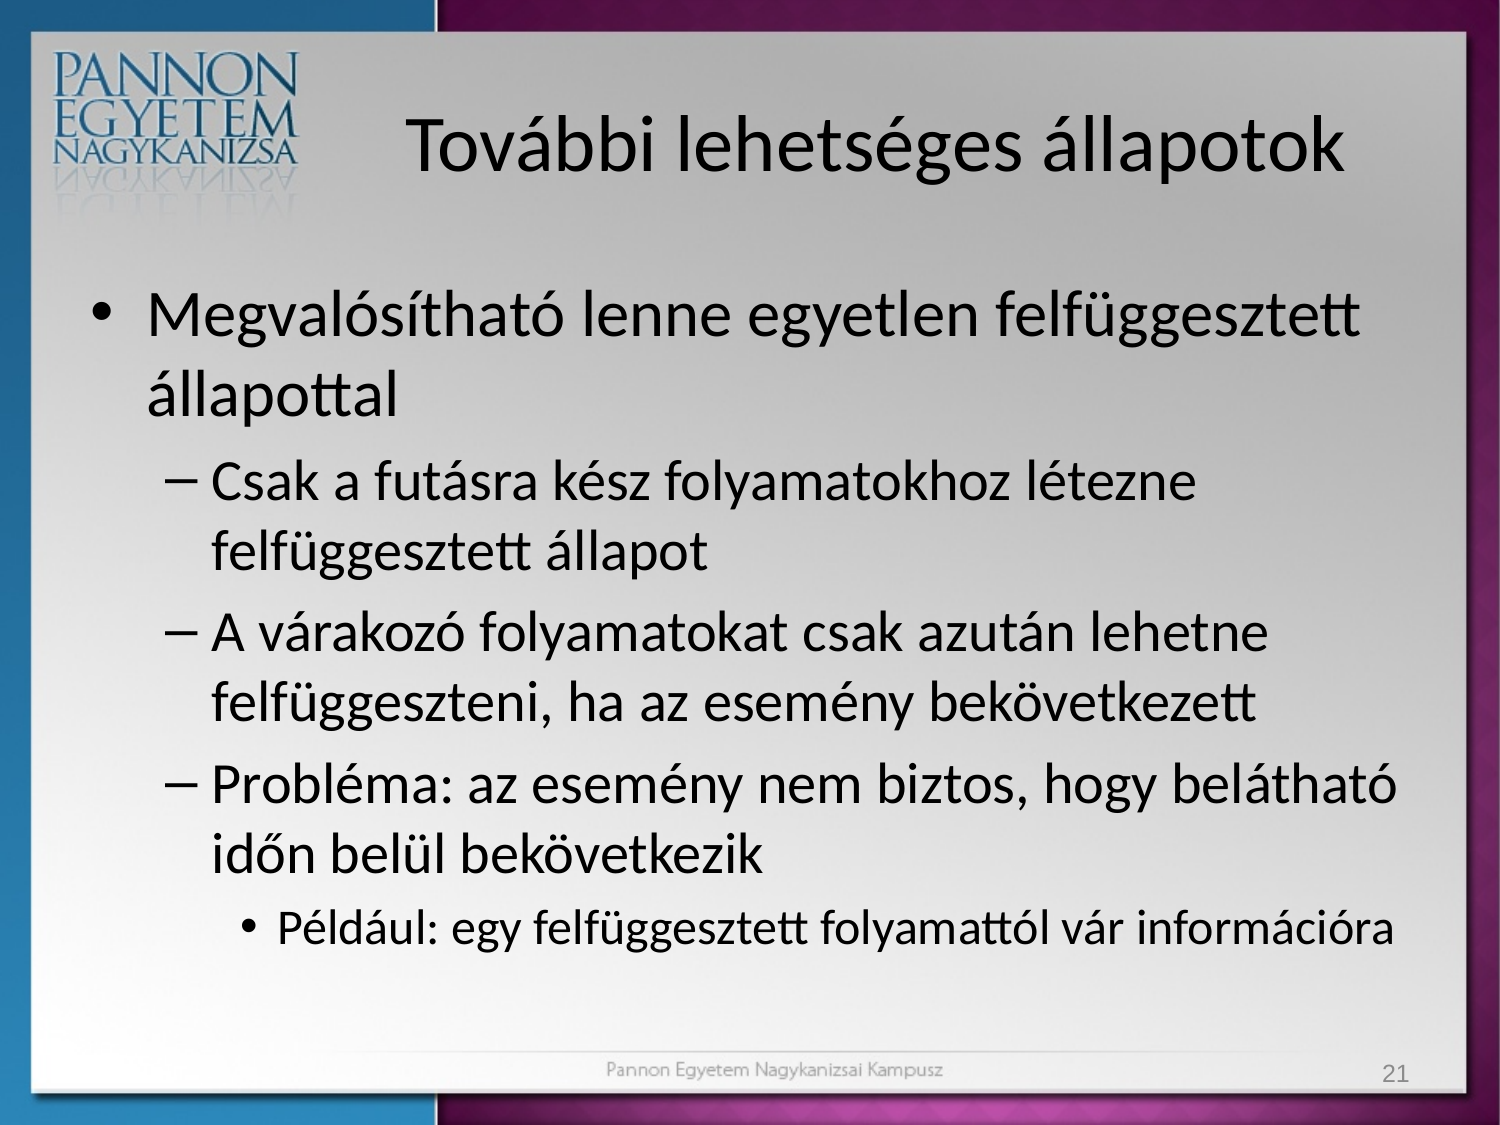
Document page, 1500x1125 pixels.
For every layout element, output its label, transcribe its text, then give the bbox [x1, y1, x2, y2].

picture [0, 0, 1500, 1125]
title További lehetséges állapotok [328, 45, 1425, 233]
list Megvalósítható lenne egyetlen felfüggesztett állapottal Csak a futásra kész folyamatokhoz létezne felfüggesztett állapot A várakozó folyamatokat csak azután lehetne felfüggeszteni, ha az esemény bekövetkezett Probléma: az esemény nem biztos, hogy belátható időn belül bekövetkezik Például: egy felfüggesztett folyamattól vár információra [75, 262, 1425, 1038]
slide_number 21 [1074, 1042, 1425, 1103]
